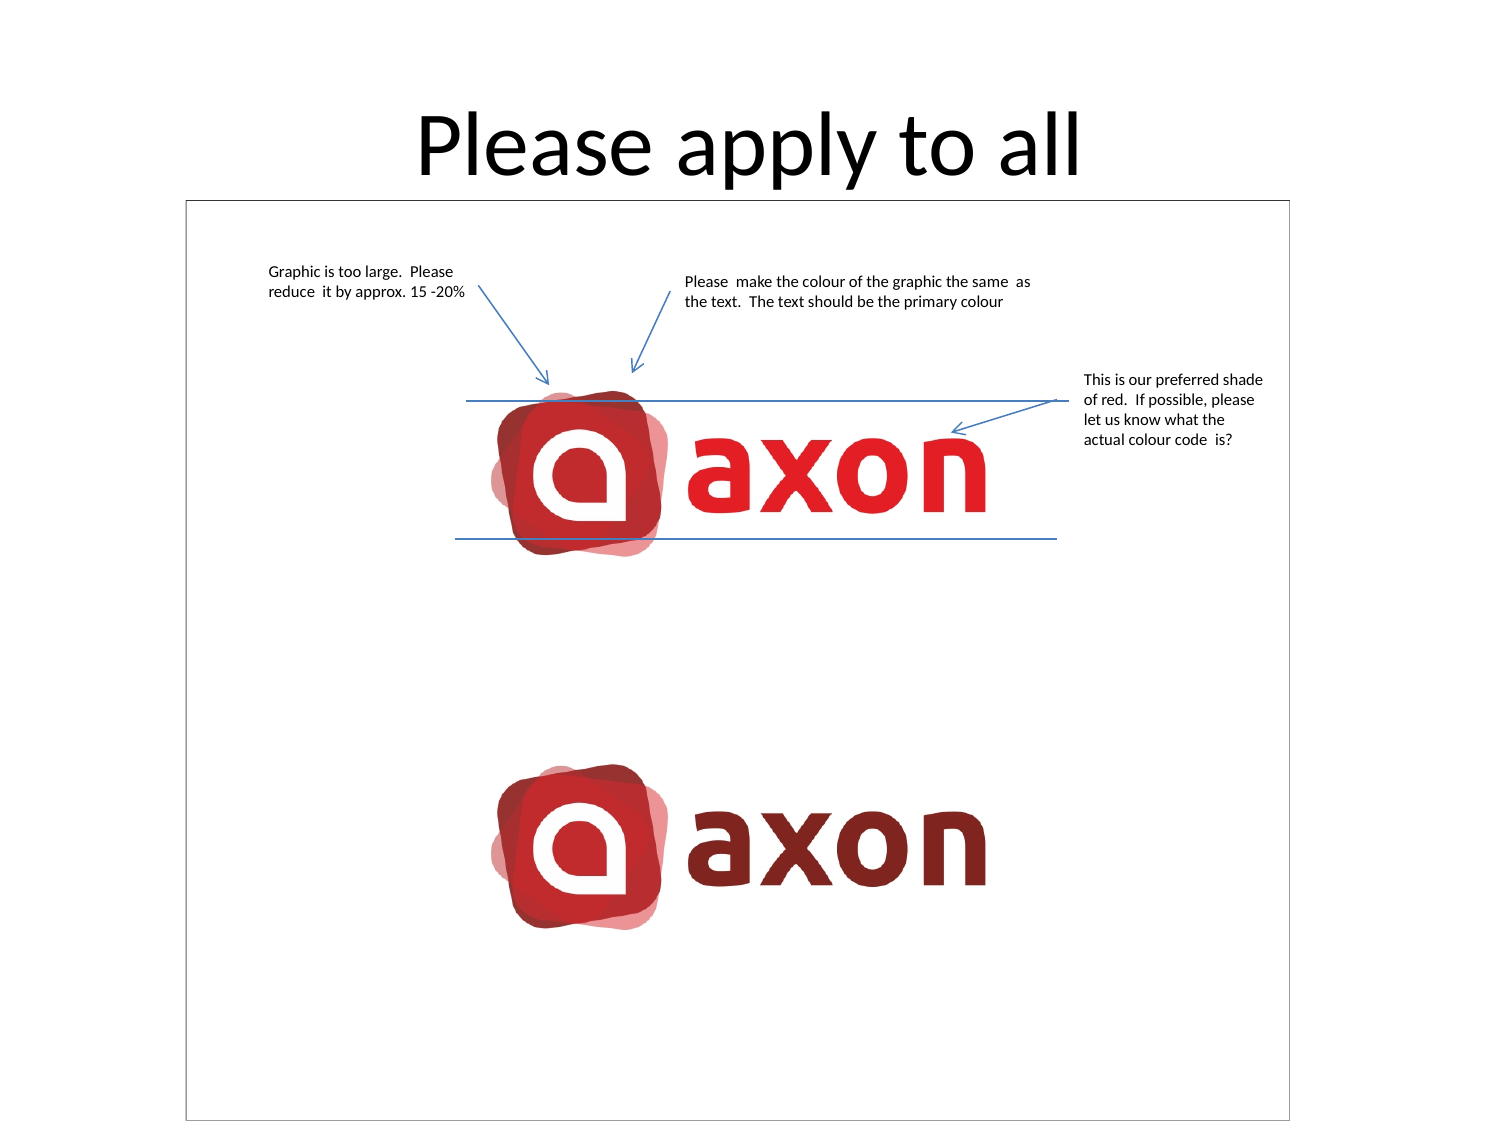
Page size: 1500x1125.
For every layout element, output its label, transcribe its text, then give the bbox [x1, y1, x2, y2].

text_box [477, 285, 550, 386]
picture [184, 198, 1290, 1121]
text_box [950, 399, 1058, 433]
title Please apply to all [75, 45, 1425, 233]
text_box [631, 290, 671, 374]
